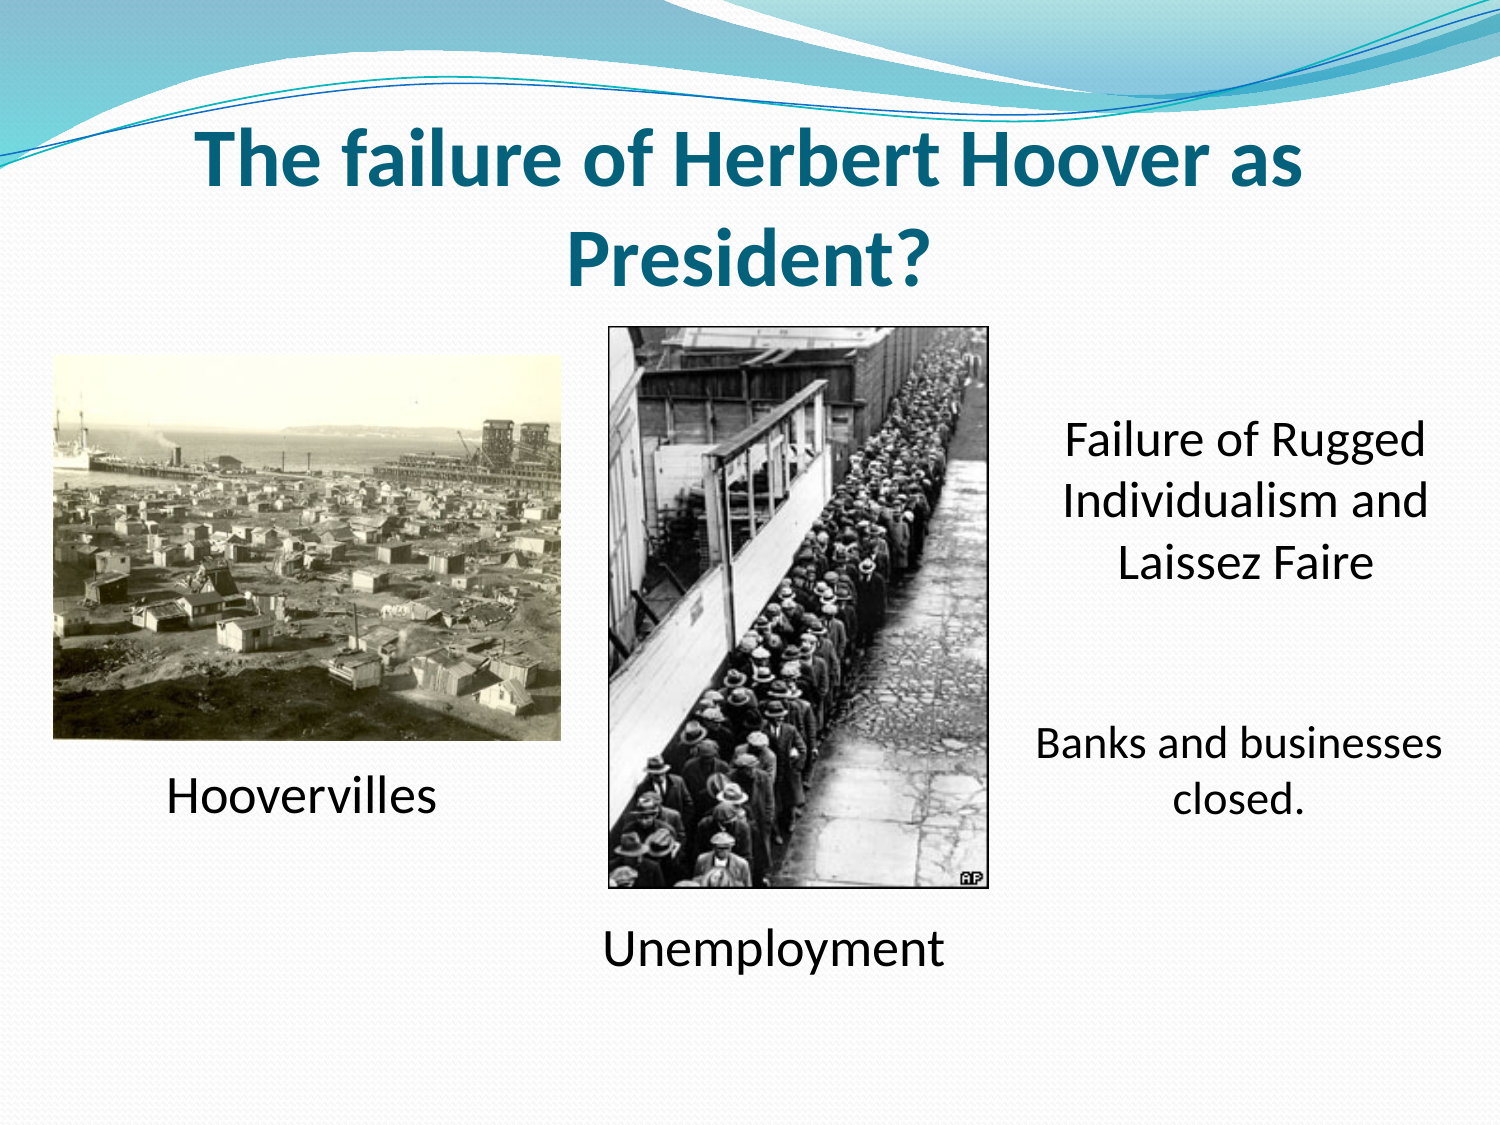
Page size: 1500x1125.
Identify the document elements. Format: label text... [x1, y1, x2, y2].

text_box Unemployment [513, 905, 1036, 1032]
text_box Failure of Rugged Individualism and Laissez Faire [997, 397, 1500, 598]
picture [608, 326, 990, 889]
title The failure of Herbert Hoover as President? [75, 115, 1425, 303]
list Hoovervilles [41, 751, 563, 846]
picture [52, 355, 562, 741]
text_box Banks and businesses closed. [997, 704, 1500, 831]
